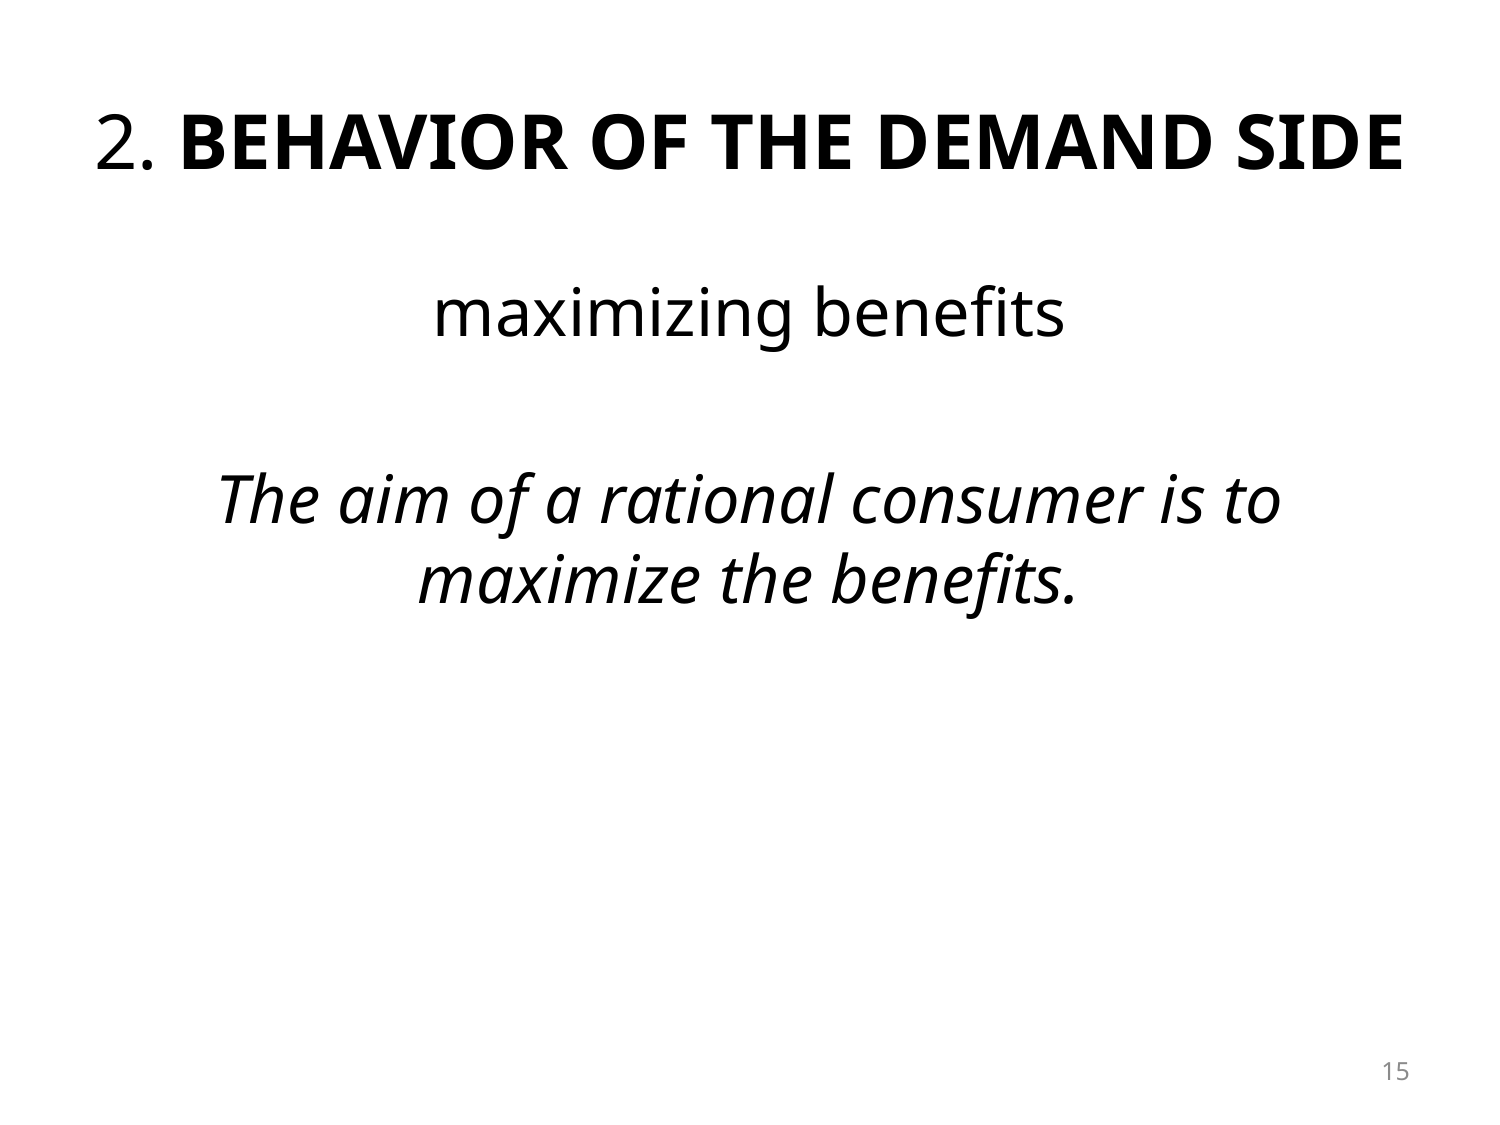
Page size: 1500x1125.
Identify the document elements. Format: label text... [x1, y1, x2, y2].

title 2. behavior of the demand side [75, 45, 1425, 233]
list maximizing benefits The aim of a rational consumer is to maximize the benefits. [75, 262, 1425, 1005]
slide_number 15 [1074, 1042, 1425, 1103]
